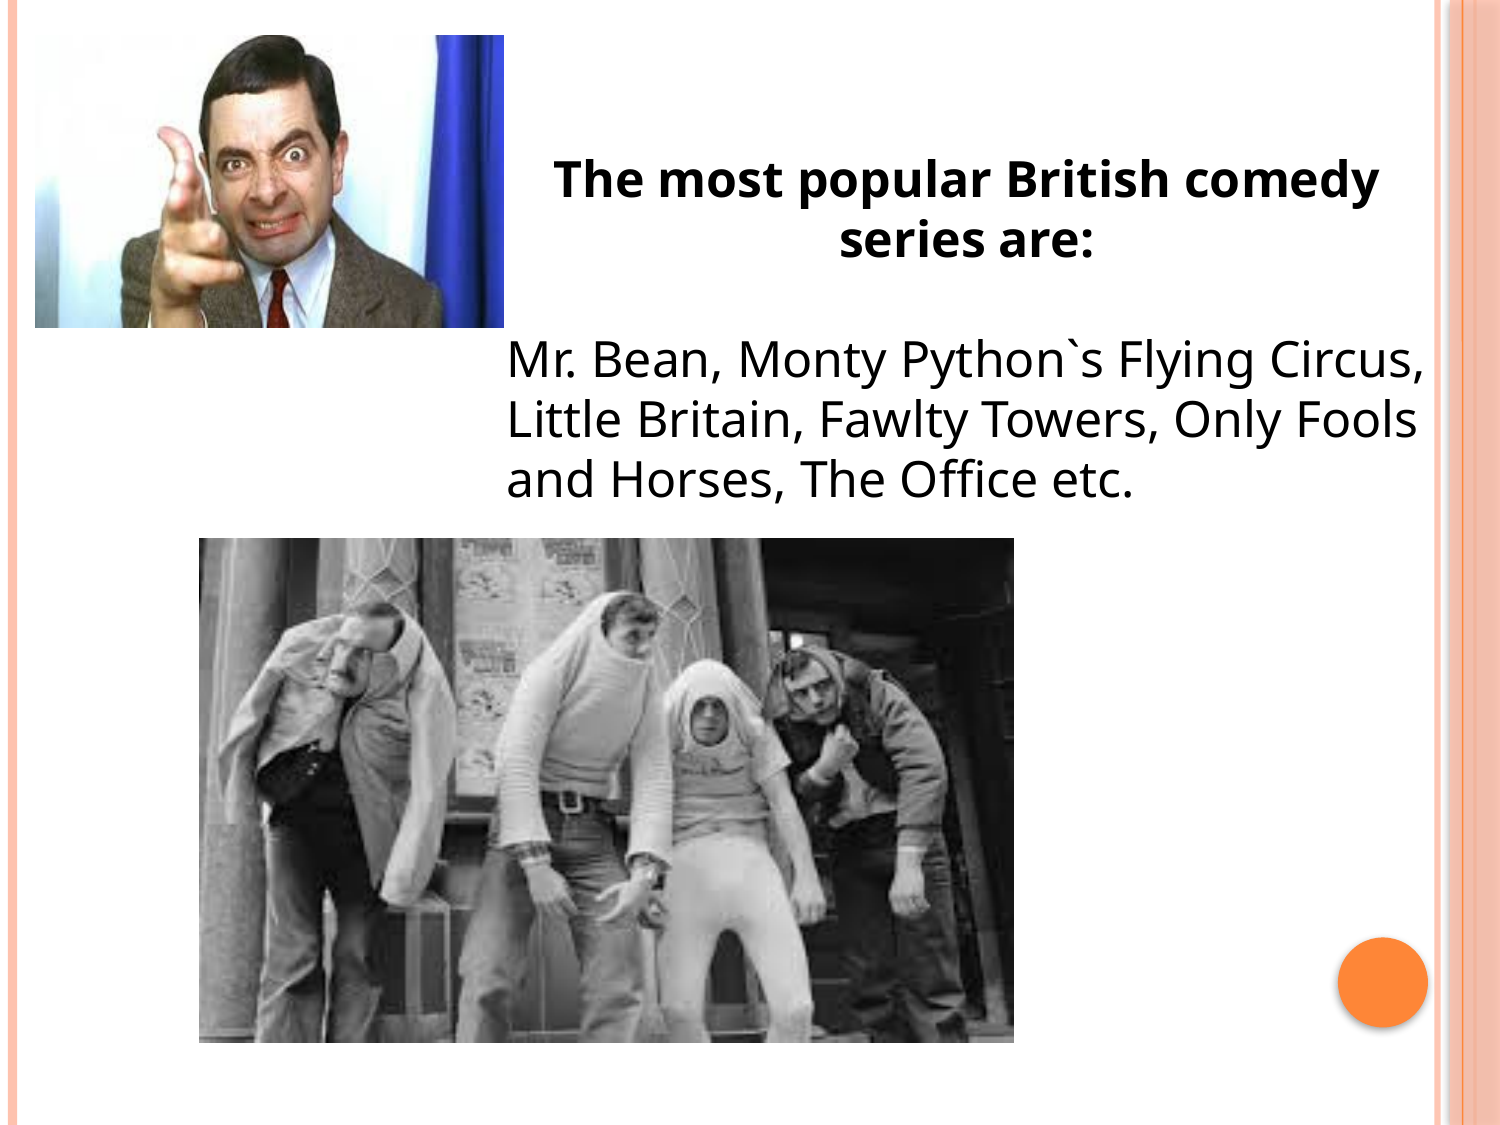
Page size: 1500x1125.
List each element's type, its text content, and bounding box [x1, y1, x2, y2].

picture [34, 34, 505, 329]
text_box The most popular British comedy series are: Mr. Bean, Monty Python`s Flying Circus, Little Britain, Fawlty Towers, Only Fools and Horses, The Office etc. [492, 140, 1442, 516]
picture [198, 538, 1014, 1044]
